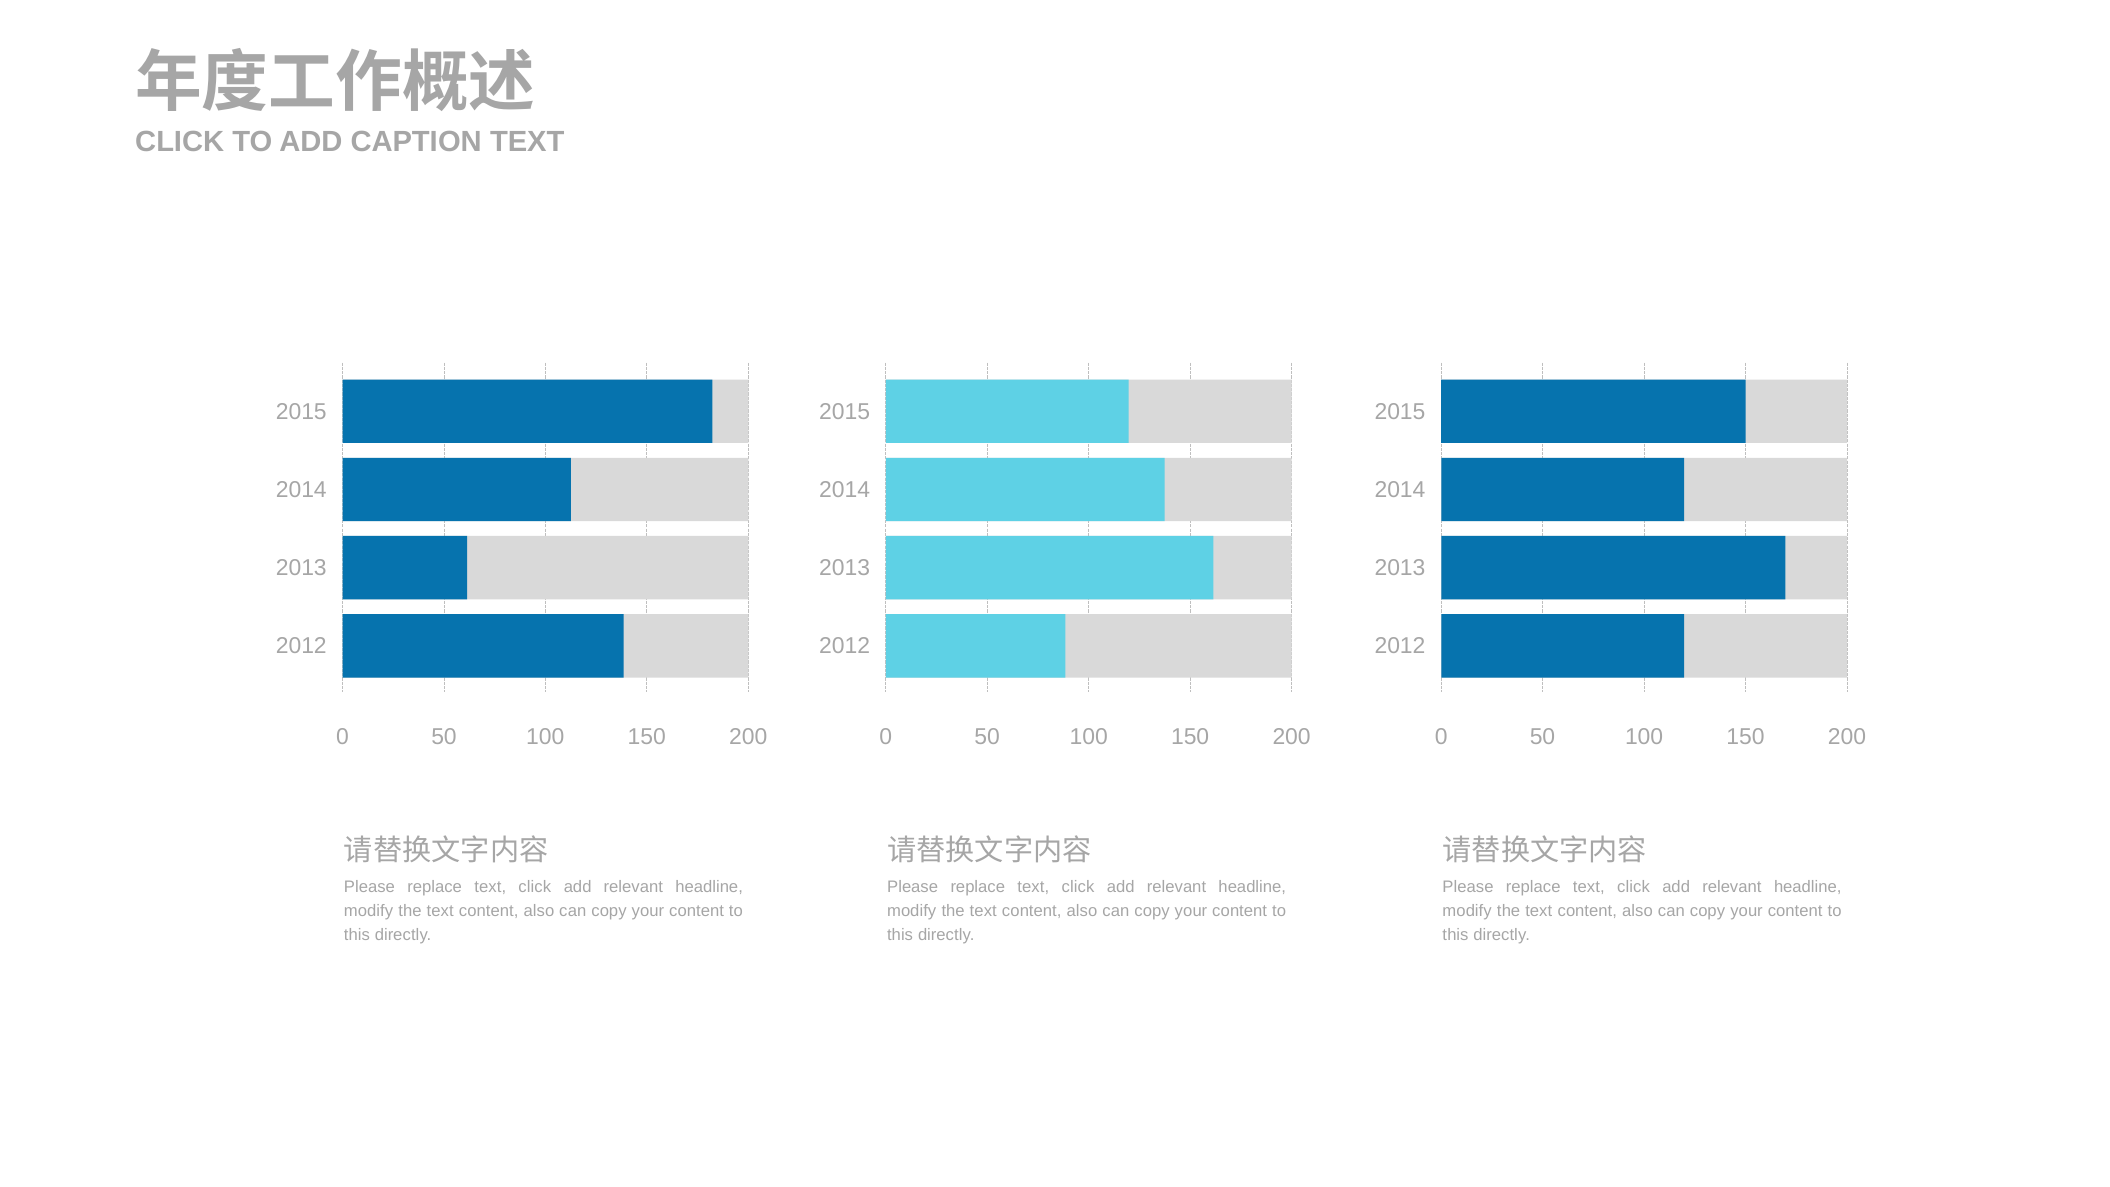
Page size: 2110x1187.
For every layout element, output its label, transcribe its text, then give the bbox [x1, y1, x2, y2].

text_box Please replace text, click add relevant headline, modify the text content, also can copy your content to this directly. [1442, 871, 1843, 944]
text_box CLICK TO ADD CAPTION TEXT [135, 122, 596, 158]
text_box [1358, 362, 1882, 758]
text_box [260, 362, 783, 758]
text_box 请替换文字内容 [1442, 823, 1716, 866]
text_box Please replace text, click add relevant headline, modify the text content, also can copy your content to this directly. [887, 871, 1287, 944]
text_box 请替换文字内容 [343, 823, 617, 866]
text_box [803, 362, 1327, 758]
text_box 请替换文字内容 [887, 823, 1161, 866]
text_box Please replace text, click add relevant headline, modify the text content, also can copy your content to this directly. [343, 871, 744, 944]
text_box 年度工作概述 [135, 38, 596, 119]
